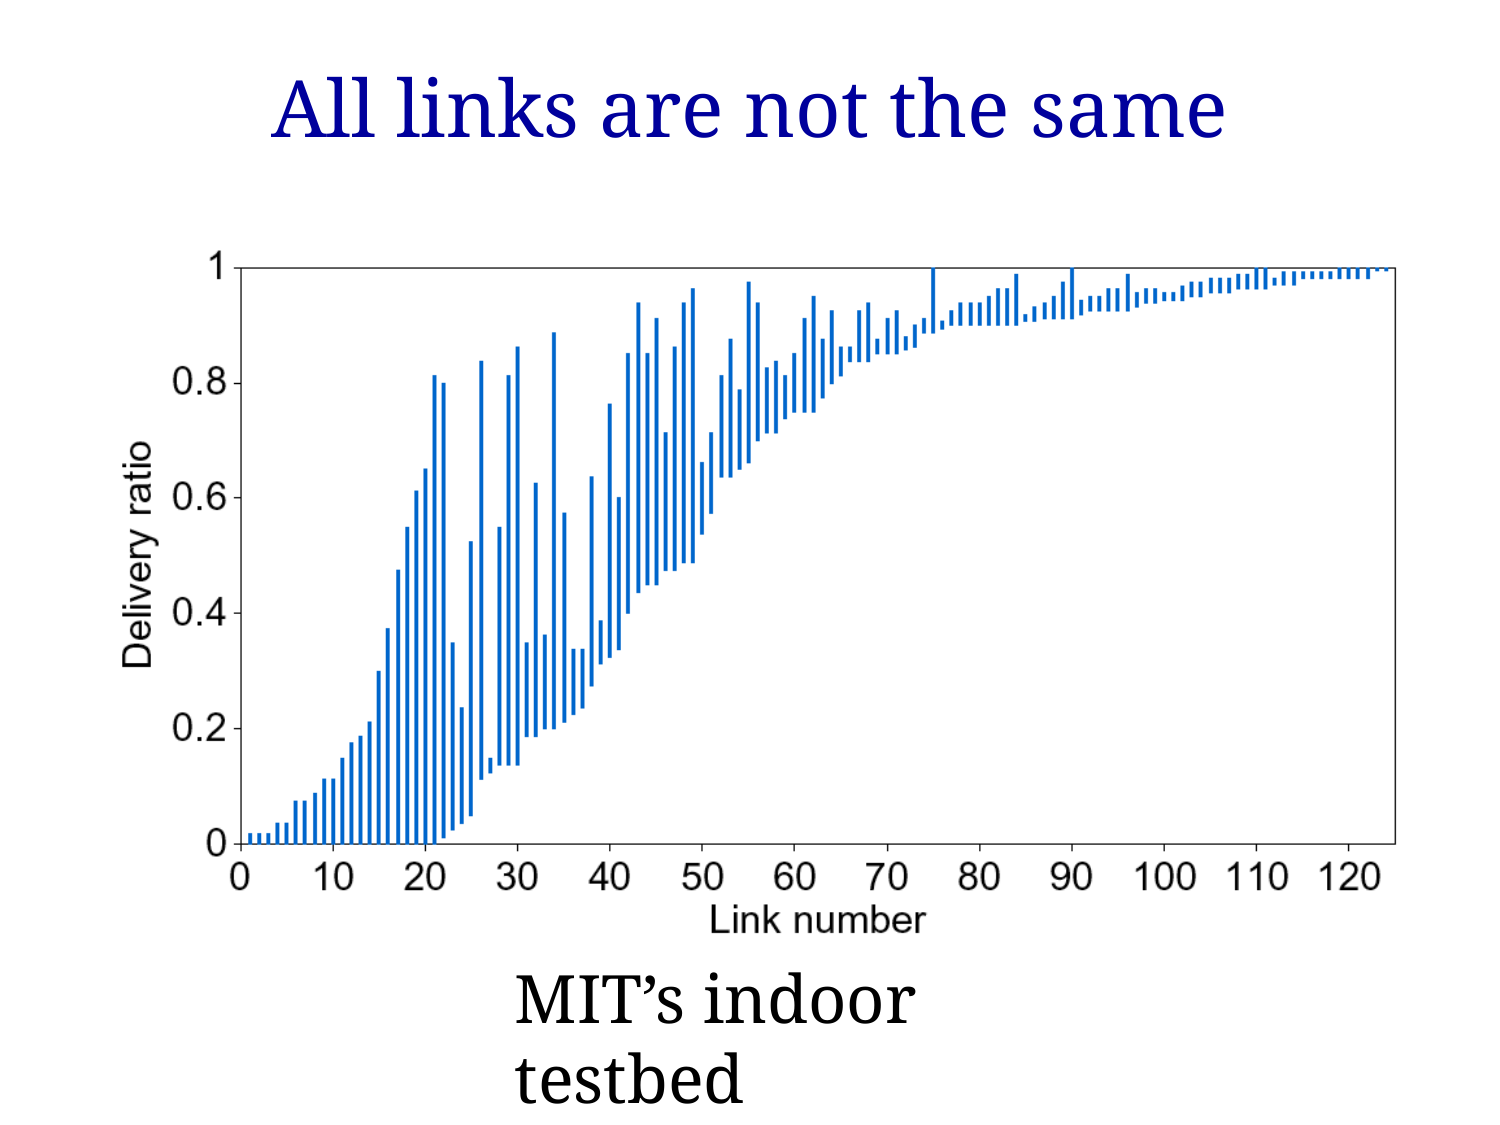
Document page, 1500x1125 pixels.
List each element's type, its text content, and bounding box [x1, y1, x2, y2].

text_box MIT’s indoor testbed [500, 959, 1150, 1125]
picture [112, 238, 1413, 951]
title All links are not the same [0, 12, 1500, 201]
